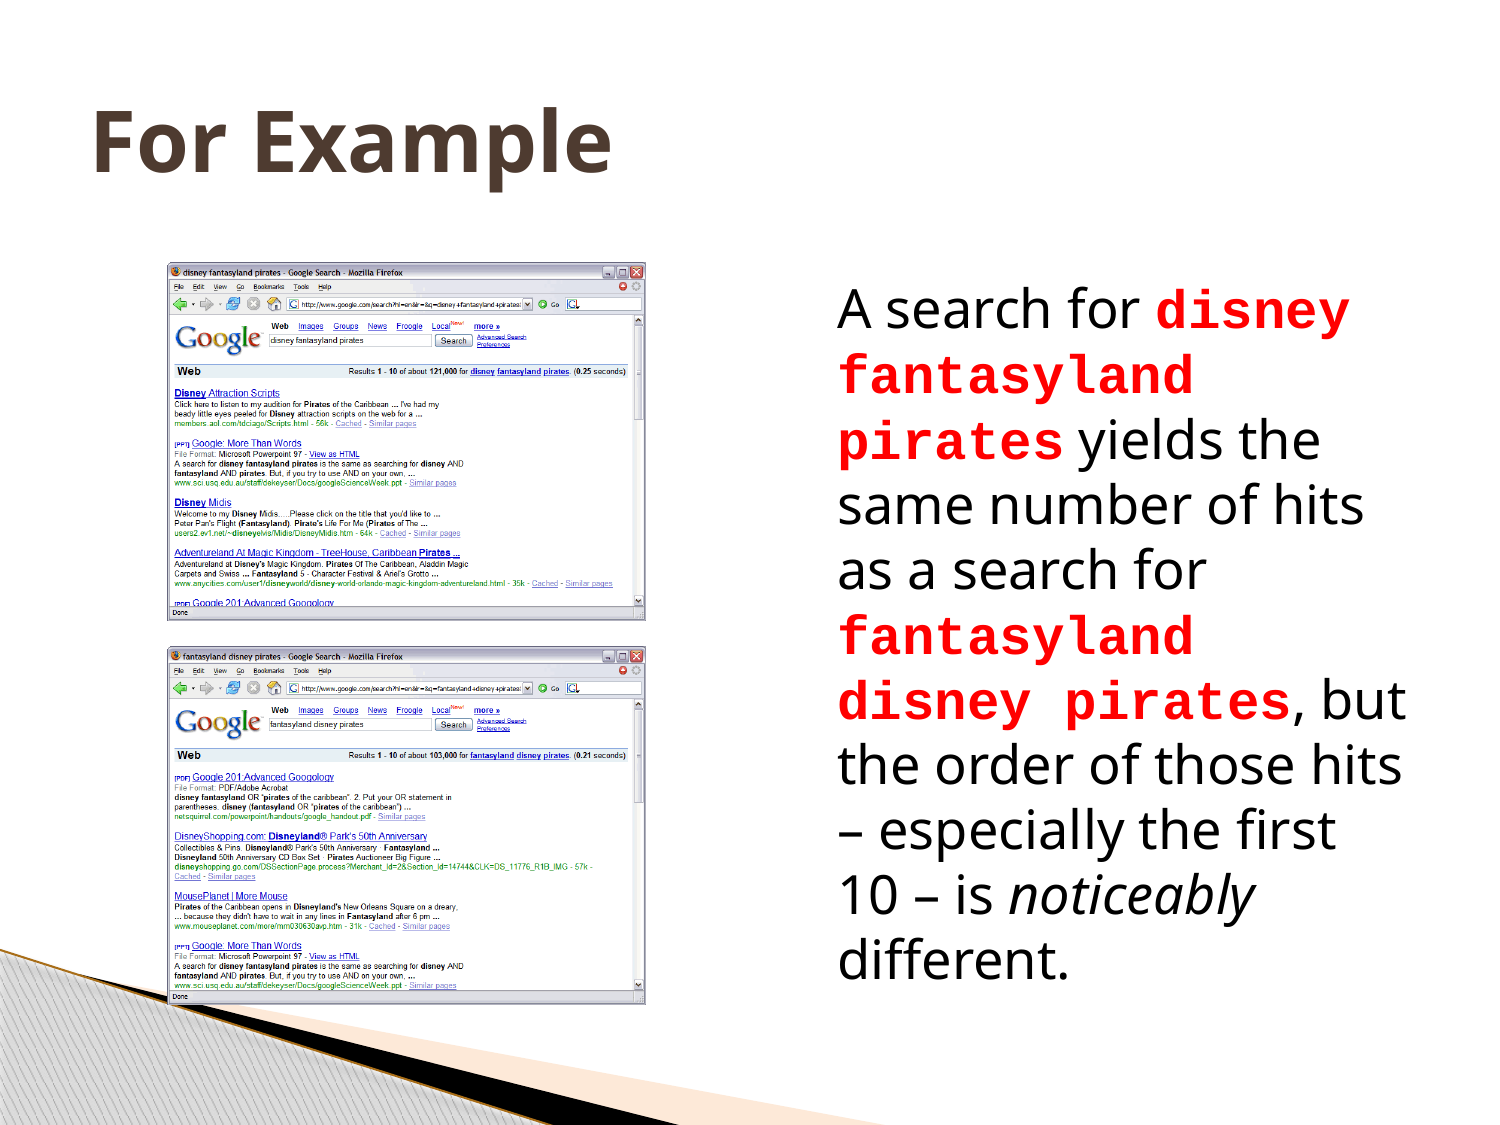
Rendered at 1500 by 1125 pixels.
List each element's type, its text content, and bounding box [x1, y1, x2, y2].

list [166, 262, 646, 622]
list A search for disney fantasyland pirates yields the same number of hits as a search for fantasyland disney pirates, but the order of those hits – especially the first 10 – is noticeably different. [762, 262, 1425, 1005]
title For Example [75, 45, 1425, 233]
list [166, 645, 646, 1006]
